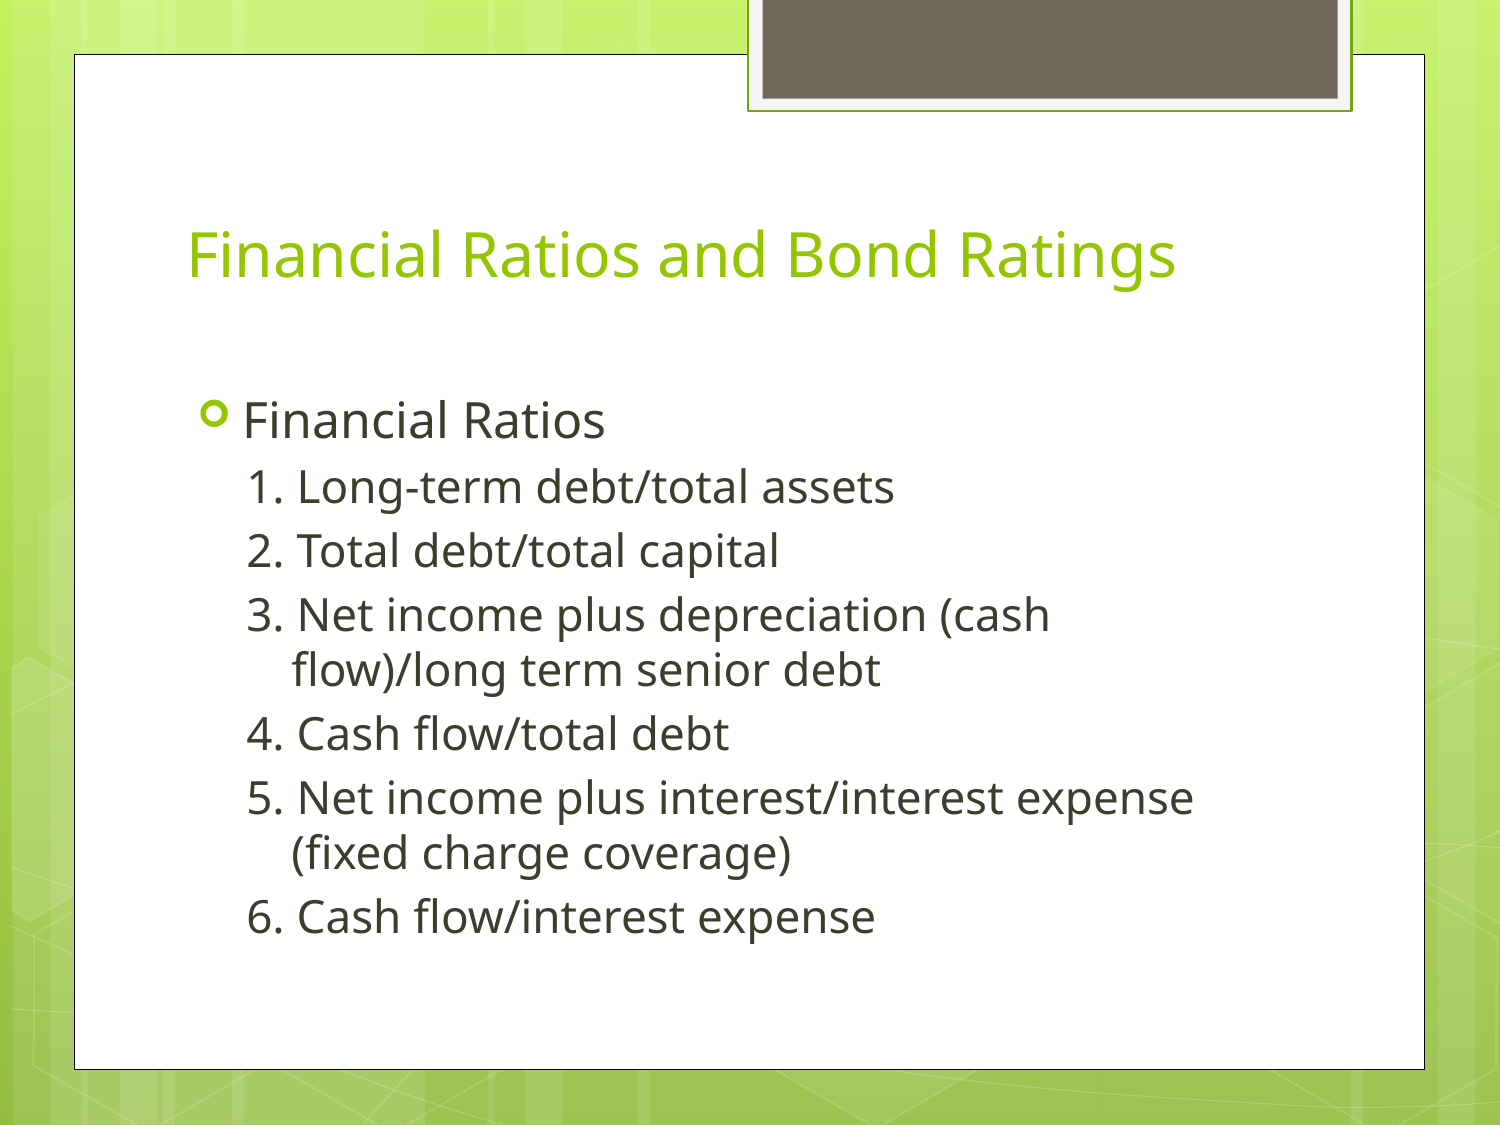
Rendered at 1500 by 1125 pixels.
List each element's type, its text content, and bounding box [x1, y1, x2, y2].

list Financial Ratios 1. Long-term debt/total assets 2. Total debt/total capital 3. Net income plus depreciation (cash flow)/long term senior debt 4. Cash flow/total debt 5. Net income plus interest/interest expense (fixed charge coverage) 6. Cash flow/interest expense [171, 381, 1283, 957]
title Financial Ratios and Bond Ratings [171, 168, 1324, 298]
